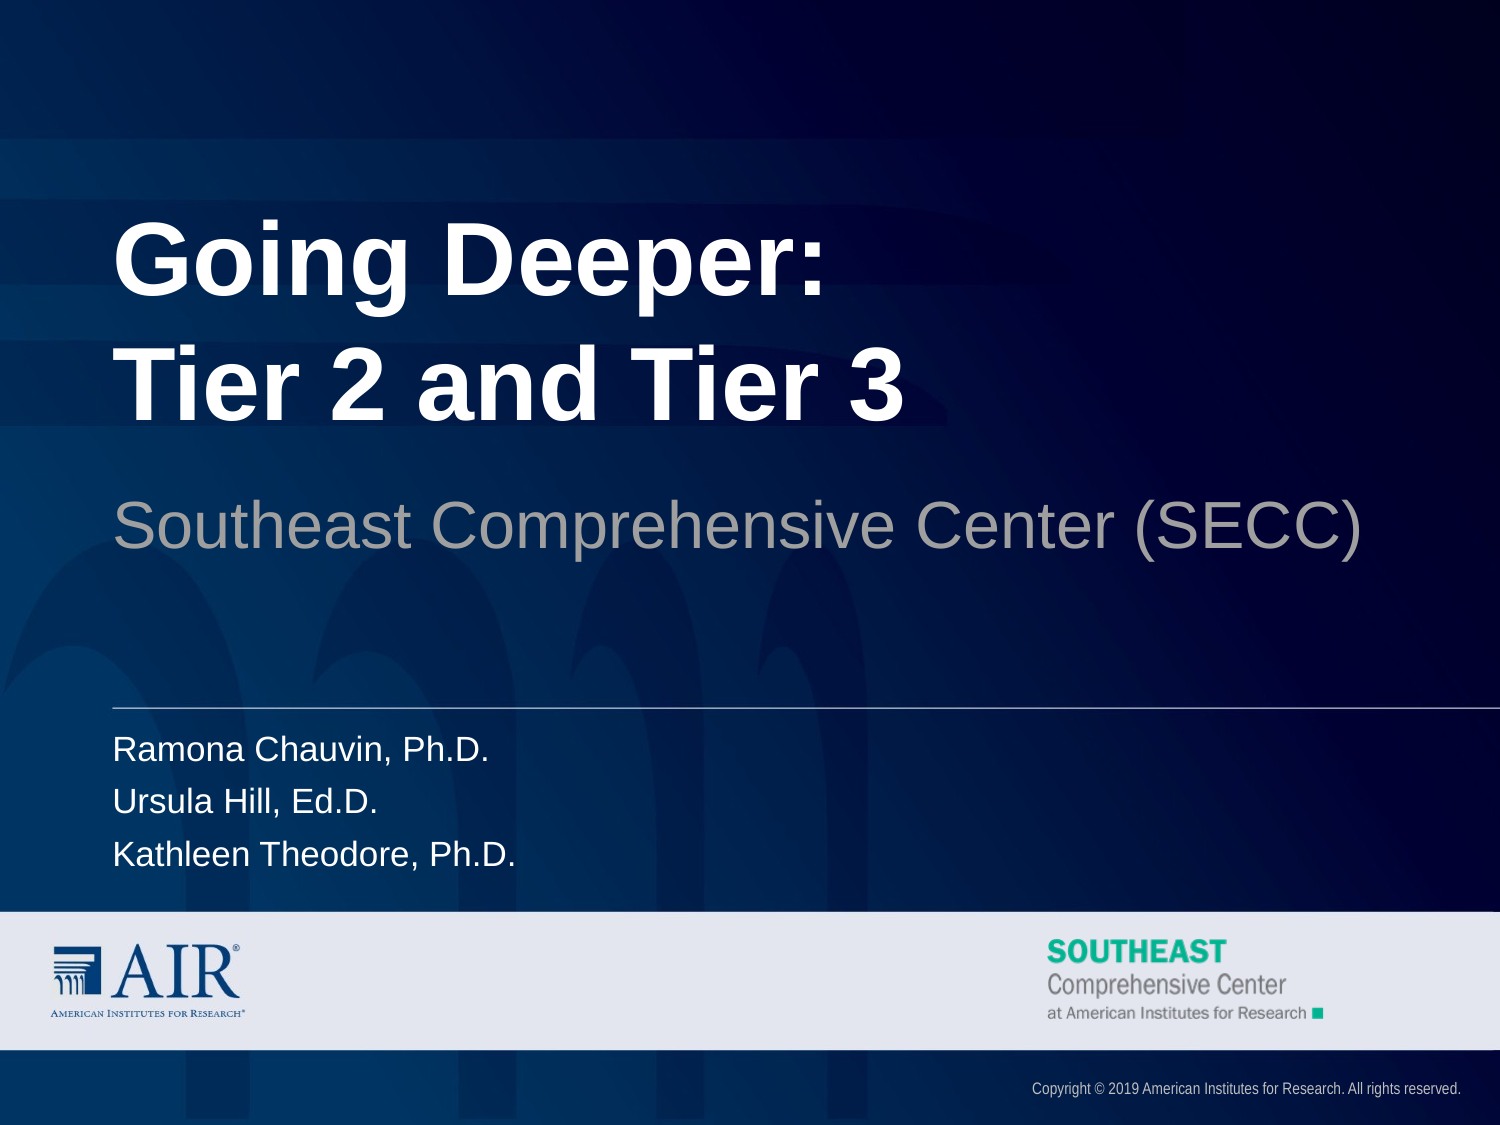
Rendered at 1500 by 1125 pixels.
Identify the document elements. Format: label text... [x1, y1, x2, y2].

list Copyright © 2019 American Institutes for Research. All rights reserved. [1024, 1077, 1463, 1098]
picture [0, 0, 1500, 1125]
list Ramona Chauvin, Ph.D. Ursula Hill, Ed.D. Kathleen Theodore, Ph.D. [111, 726, 1463, 875]
list Southeast Comprehensive Center (SECC) [111, 481, 1463, 690]
title Going Deeper: Tier 2 and Tier 3 [111, 188, 1463, 442]
